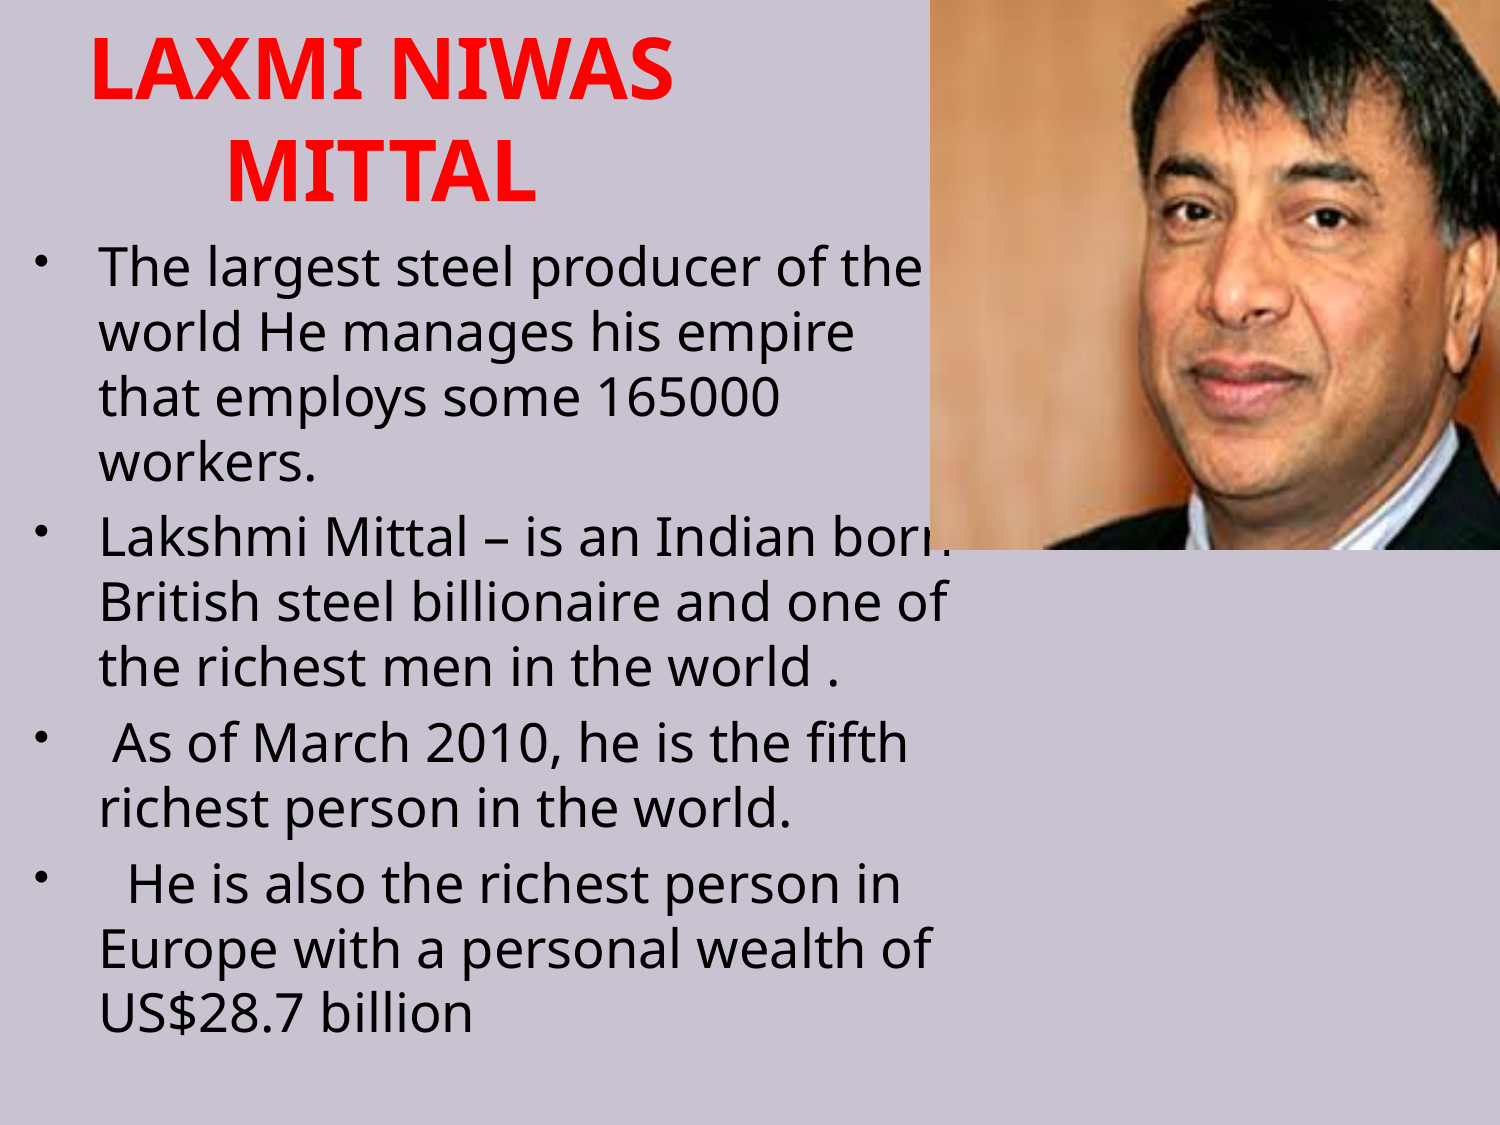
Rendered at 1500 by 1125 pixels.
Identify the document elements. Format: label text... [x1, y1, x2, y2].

list The largest steel producer of the world He manages his empire that employs some 165000 workers. Lakshmi Mittal – is an Indian born British steel billionaire and one of the richest men in the world . As of March 2010, he is the fifth richest person in the world. He is also the richest person in Europe with a personal wealth of US$28.7 billion [0, 224, 975, 1125]
title LAXMI NIWAS MITTAL [0, 0, 763, 224]
picture [929, 0, 1500, 551]
